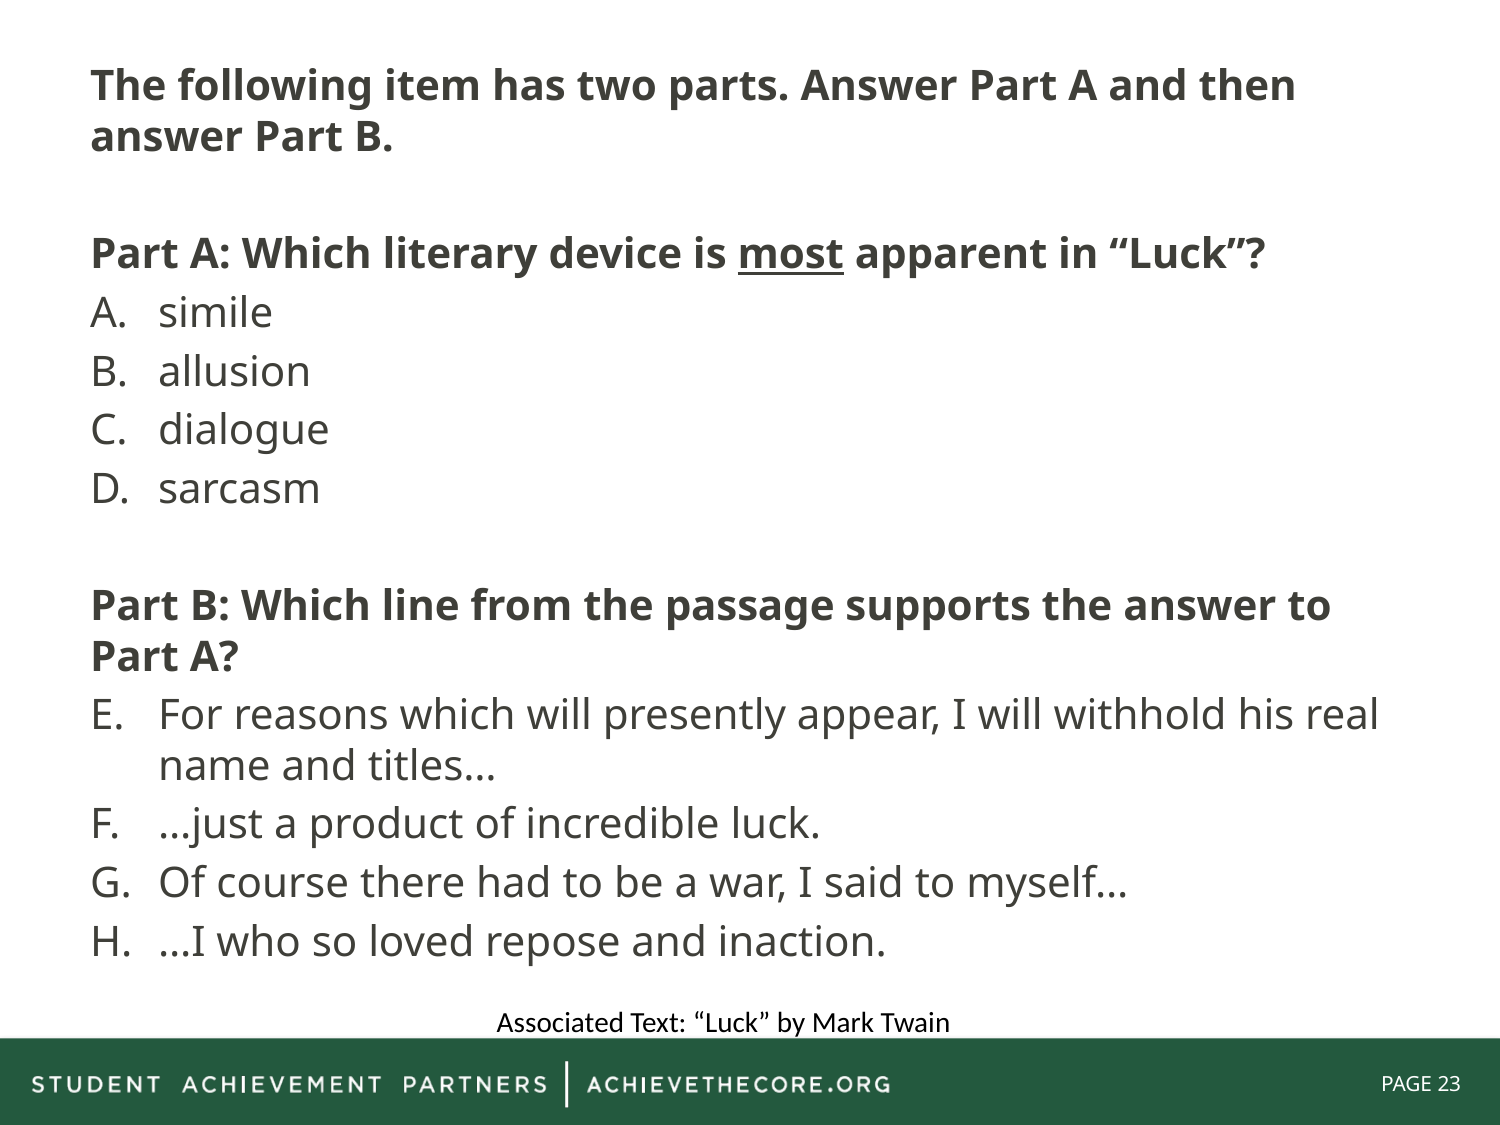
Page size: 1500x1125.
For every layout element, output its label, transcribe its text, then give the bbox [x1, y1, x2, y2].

list The following item has two parts. Answer Part A and then answer Part B. Part A: Which literary device is most apparent in “Luck”? simile allusion dialogue sarcasm Part B: Which line from the passage supports the answer to Part A? For reasons which will presently appear, I will withhold his real name and titles… …just a product of incredible luck. Of course there had to be a war, I said to myself… …I who so loved repose and inaction. [75, 51, 1425, 975]
text_box Associated Text: “Luck” by Mark Twain [481, 995, 966, 1046]
